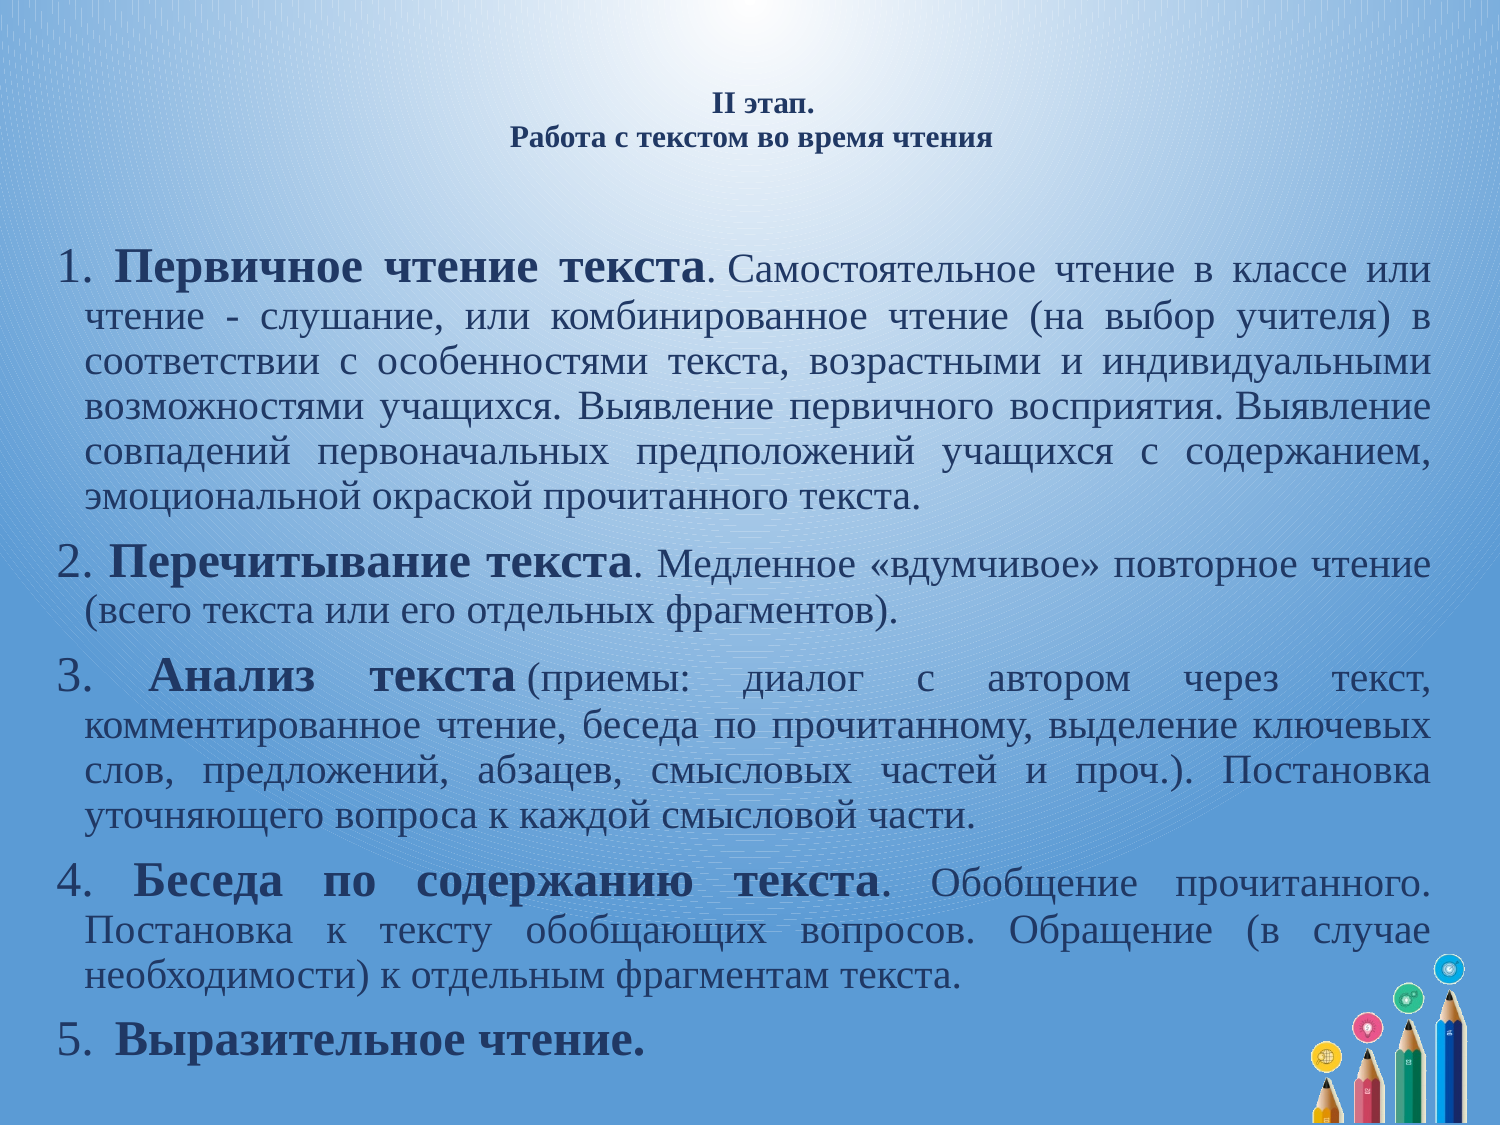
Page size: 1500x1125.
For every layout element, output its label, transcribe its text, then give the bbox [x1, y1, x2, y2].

title II этап. Работа с текстом во время чтения [76, 78, 1427, 192]
picture [1305, 952, 1474, 1123]
list 1. Первичное чтение текста. Самостоятельное чтение в классе или чтение - слушание, или комбинированное чтение (на выбор учителя) в соответствии с особенностями текста, возрастными и индивидуальными возможностями учащихся. Выявление первичного восприятия. Выявление совпадений первоначальных предположений учащихся с содержанием, эмоциональной окраской прочитанного текста. 2. Перечитывание текста. Медленное «вдумчивое» повторное чтение (всего текста или его отдельных фрагментов). 3. Анализ текста (приемы: диалог с автором через текст, комментированное чтение, беседа по прочитанному, выделение ключевых слов, предложений, абзацев, смысловых частей и проч.). Постановка уточняющего вопроса к каждой смысловой части. 4. Беседа по содержанию текста. Обобщение прочитанного. Постановка к тексту обобщающих вопросов. Обращение (в случае необходимости) к отдельным фрагментам текста. 5. Выразительное чтение. [41, 231, 1447, 1125]
